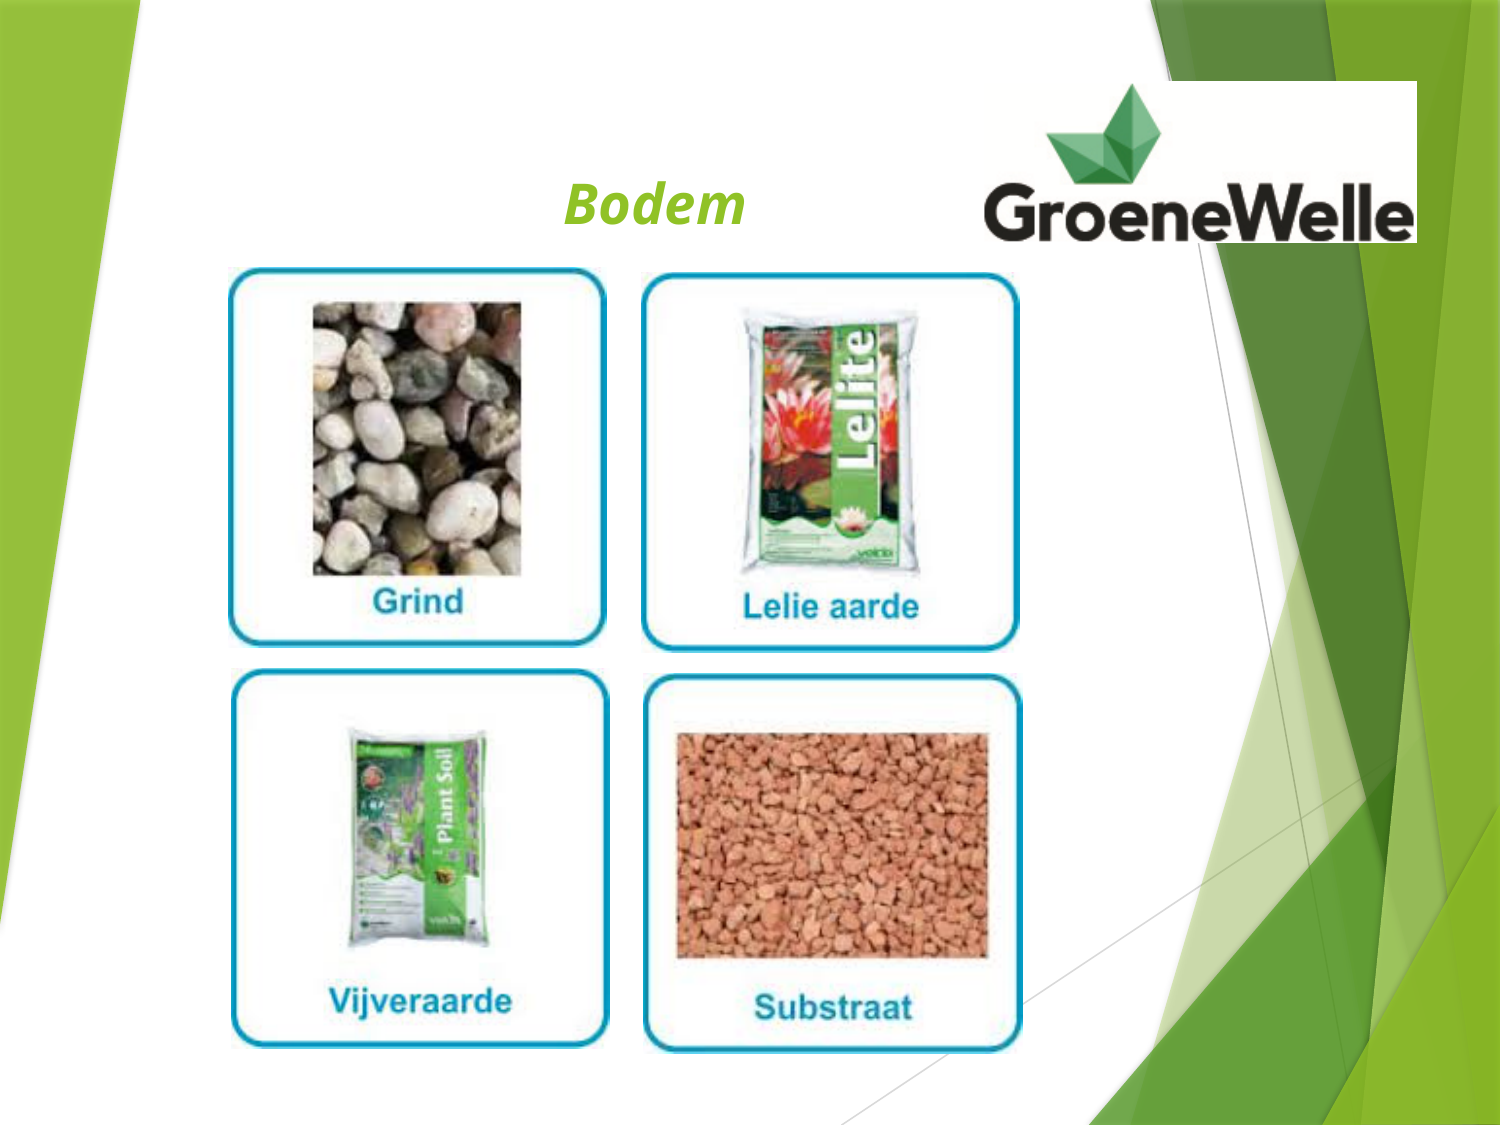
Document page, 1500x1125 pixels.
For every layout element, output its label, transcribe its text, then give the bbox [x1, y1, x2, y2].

picture [643, 672, 1023, 1055]
picture [228, 266, 608, 648]
picture [640, 272, 1020, 654]
title Bodem [112, 101, 975, 244]
picture [979, 80, 1417, 243]
picture [230, 668, 610, 1050]
